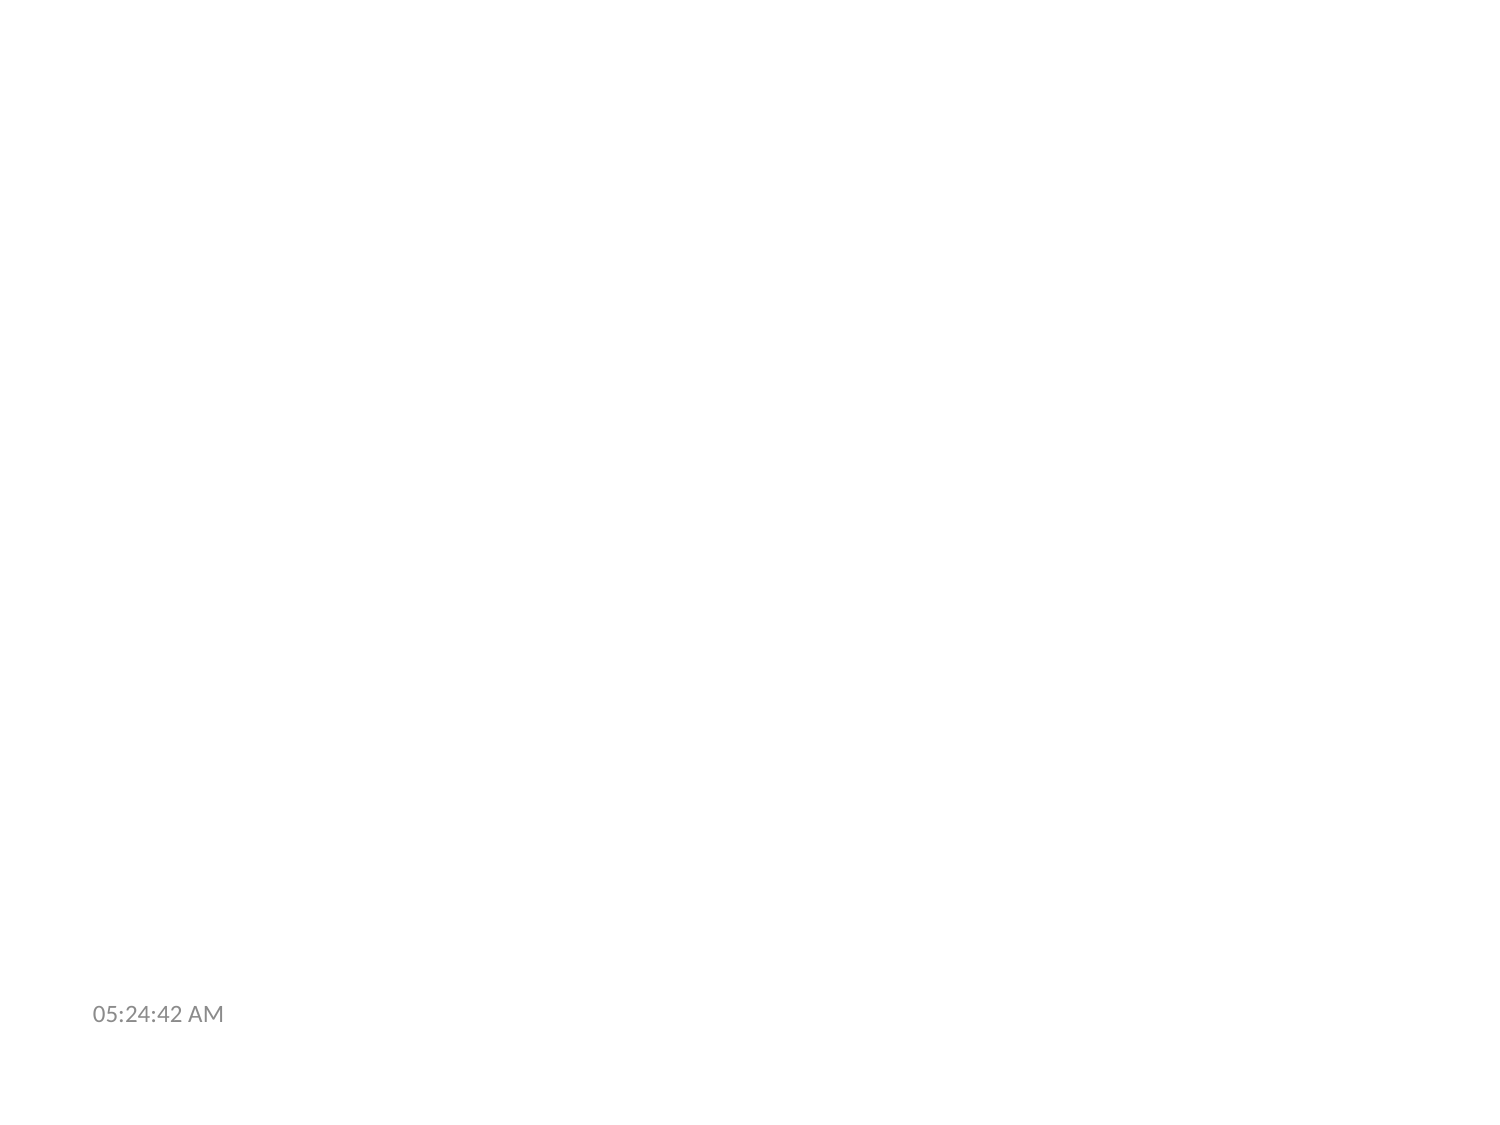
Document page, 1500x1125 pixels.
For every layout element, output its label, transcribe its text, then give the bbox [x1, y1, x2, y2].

text_box 3:35:09 PM [77, 982, 428, 1043]
